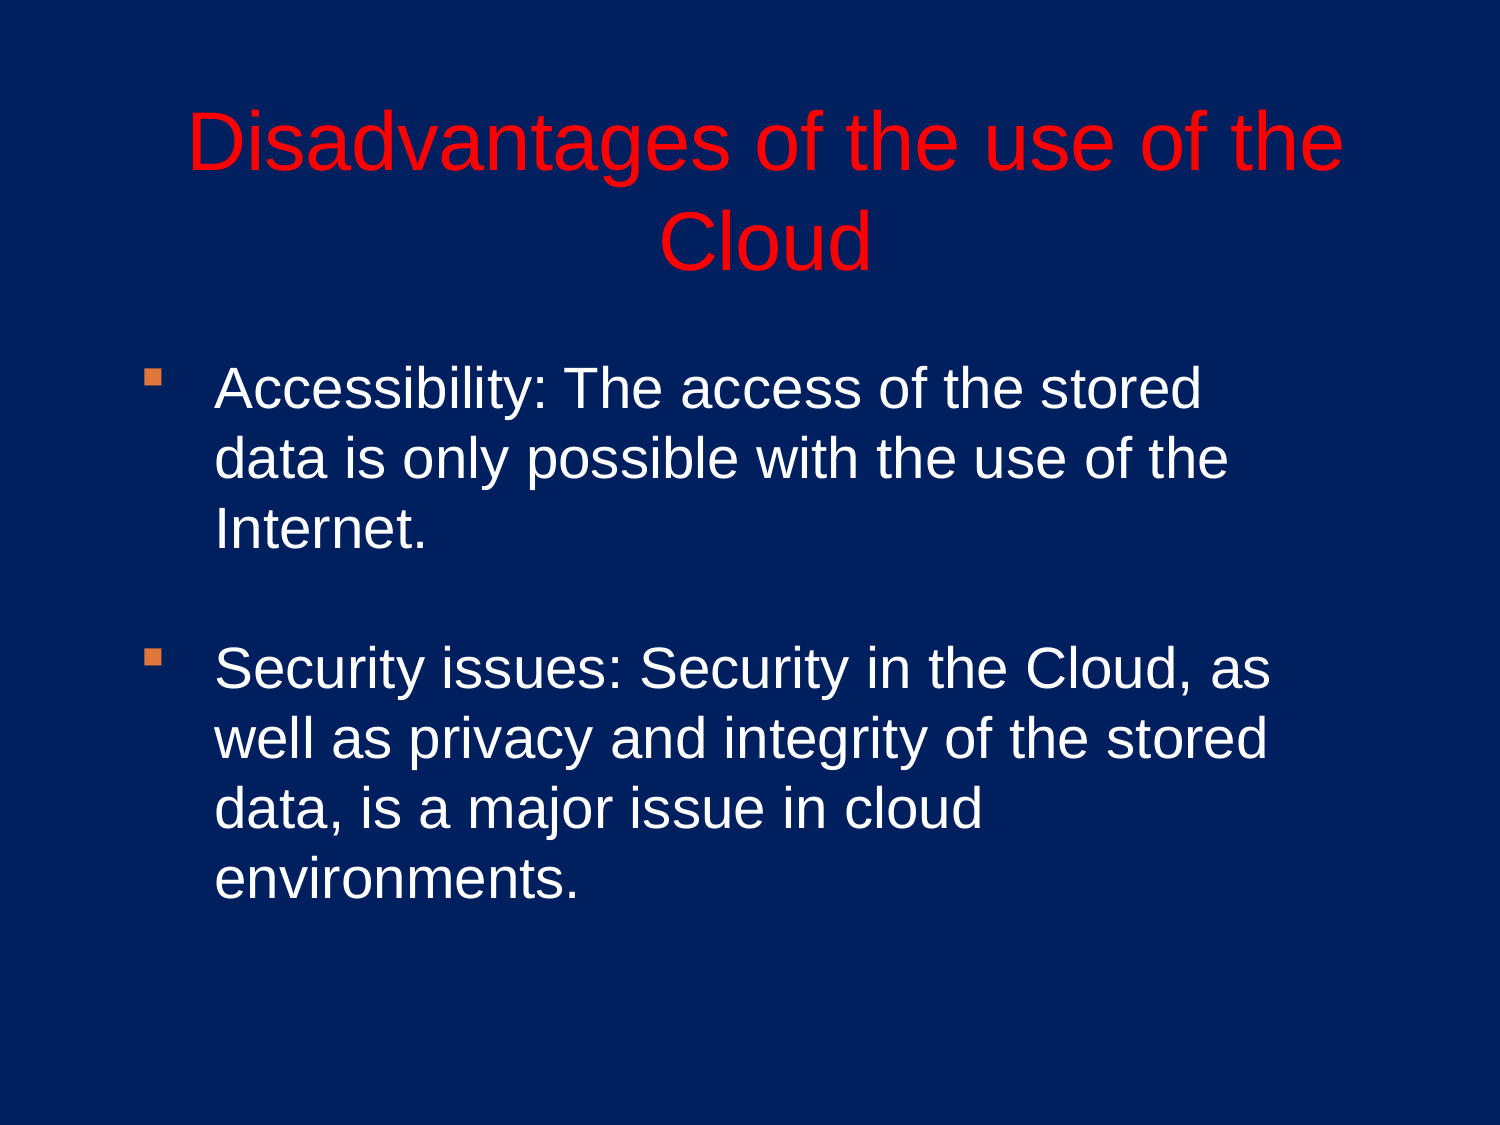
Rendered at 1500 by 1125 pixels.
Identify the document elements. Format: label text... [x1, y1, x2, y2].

title Disadvantages of the use of the Cloud [50, 62, 1462, 288]
text_box Accessibility: The access of the stored data is only possible with the use of the Internet. Security issues: Security in the Cloud, as well as privacy and integrity of the stored data, is a major issue in cloud environments. [137, 349, 1326, 910]
